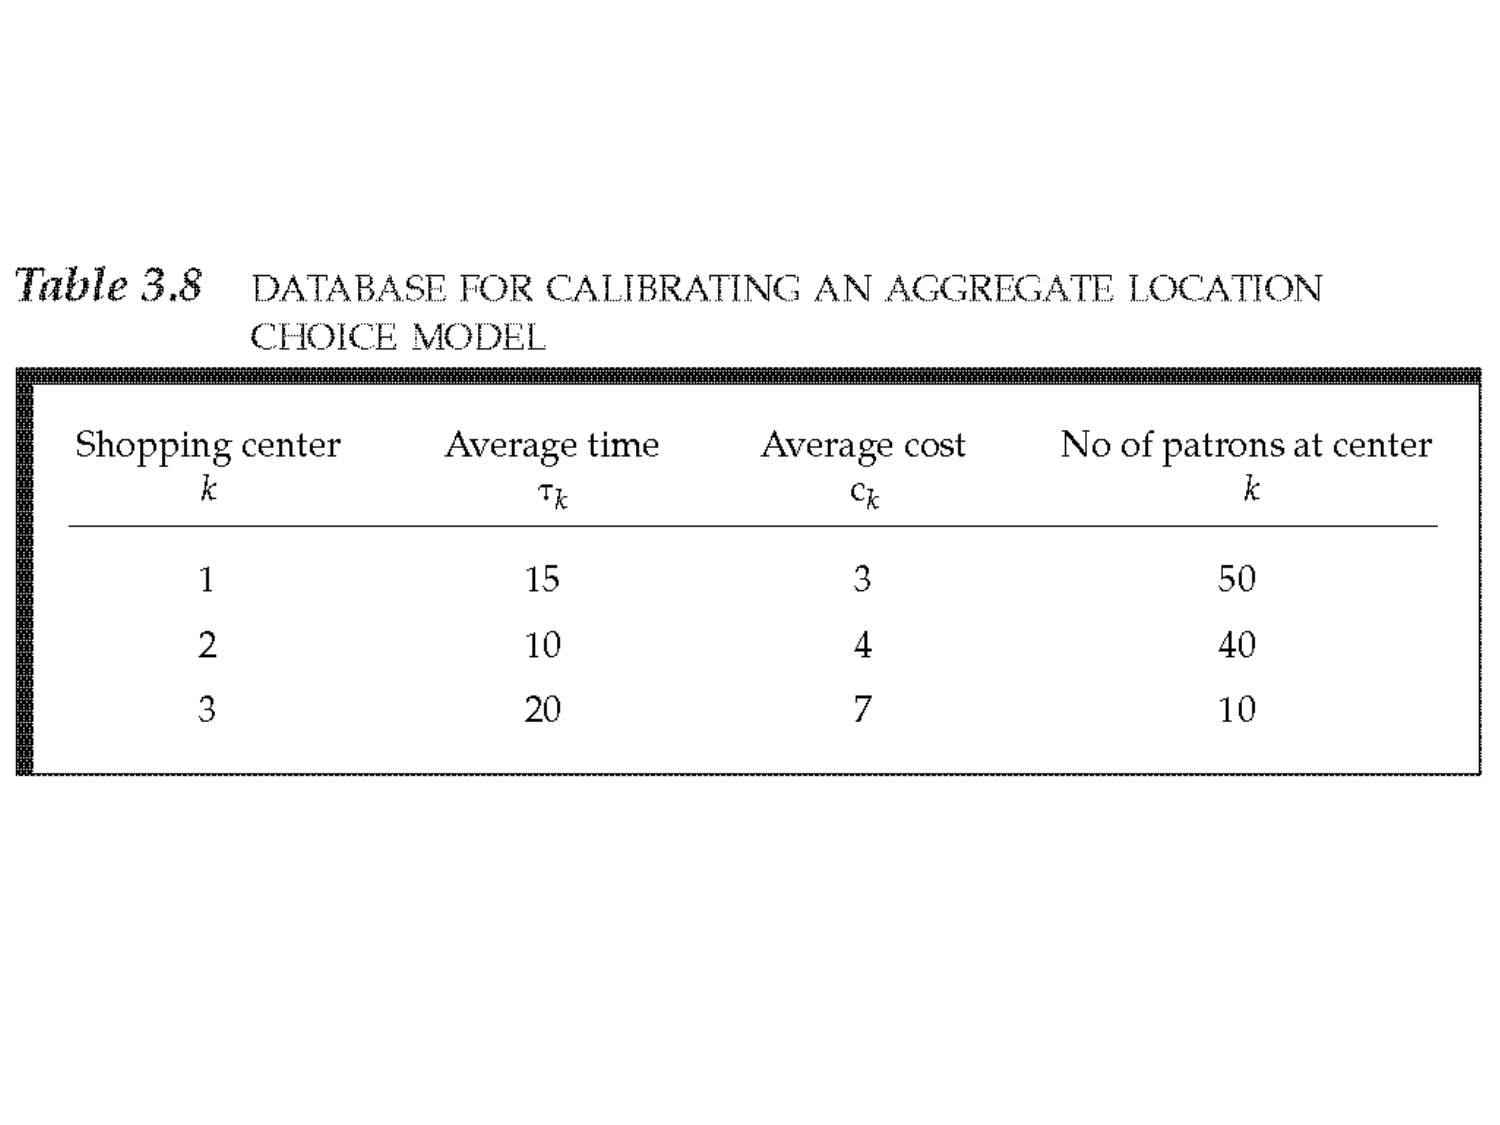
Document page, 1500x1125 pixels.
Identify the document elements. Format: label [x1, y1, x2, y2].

picture [0, 237, 1500, 788]
